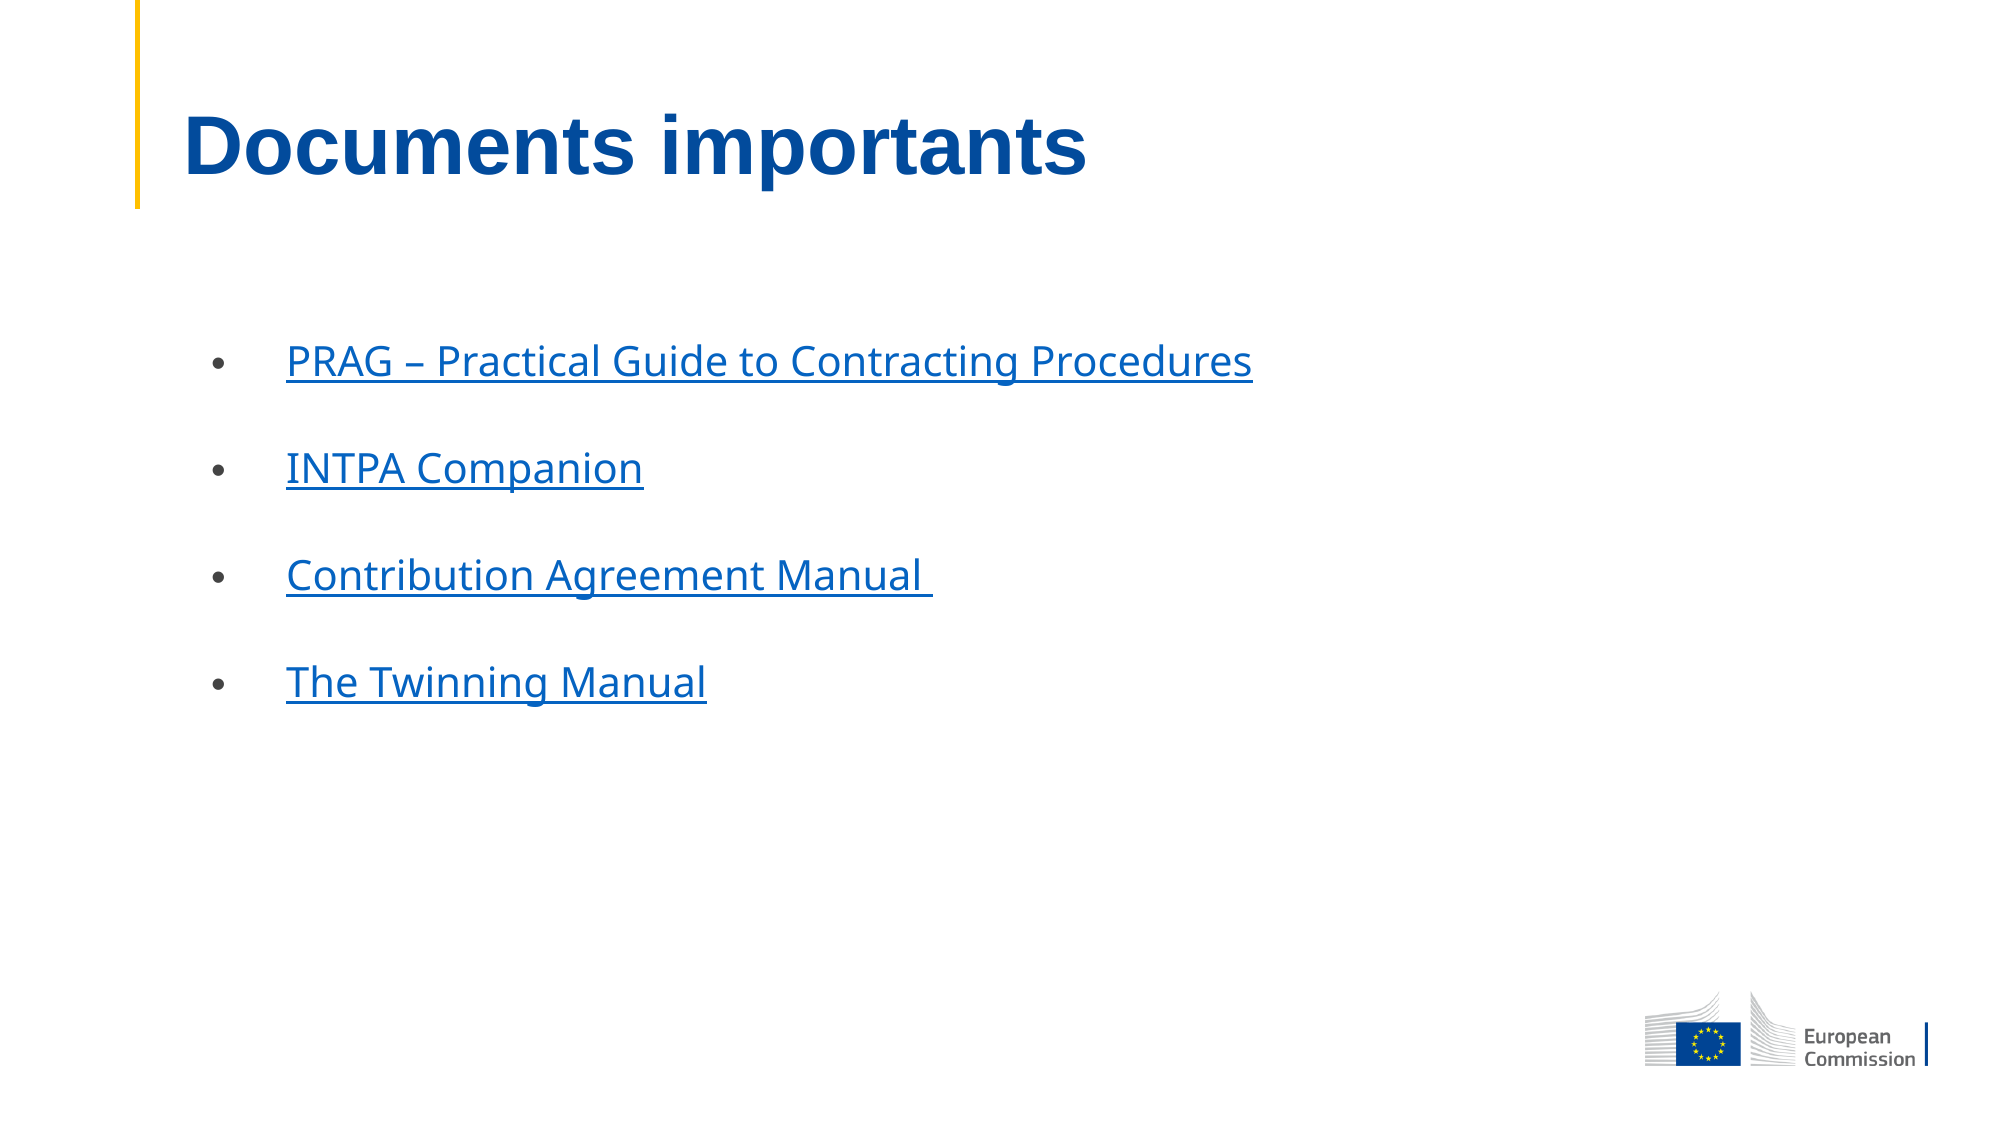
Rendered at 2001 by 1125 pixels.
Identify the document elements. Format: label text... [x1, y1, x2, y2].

picture [1645, 991, 1928, 1066]
text_box Documents importants [168, 64, 2000, 193]
text_box PRAG – Practical Guide to Contracting Procedures INTPA Companion Contribution Agreement Manual The Twinning Manual [196, 277, 2000, 771]
